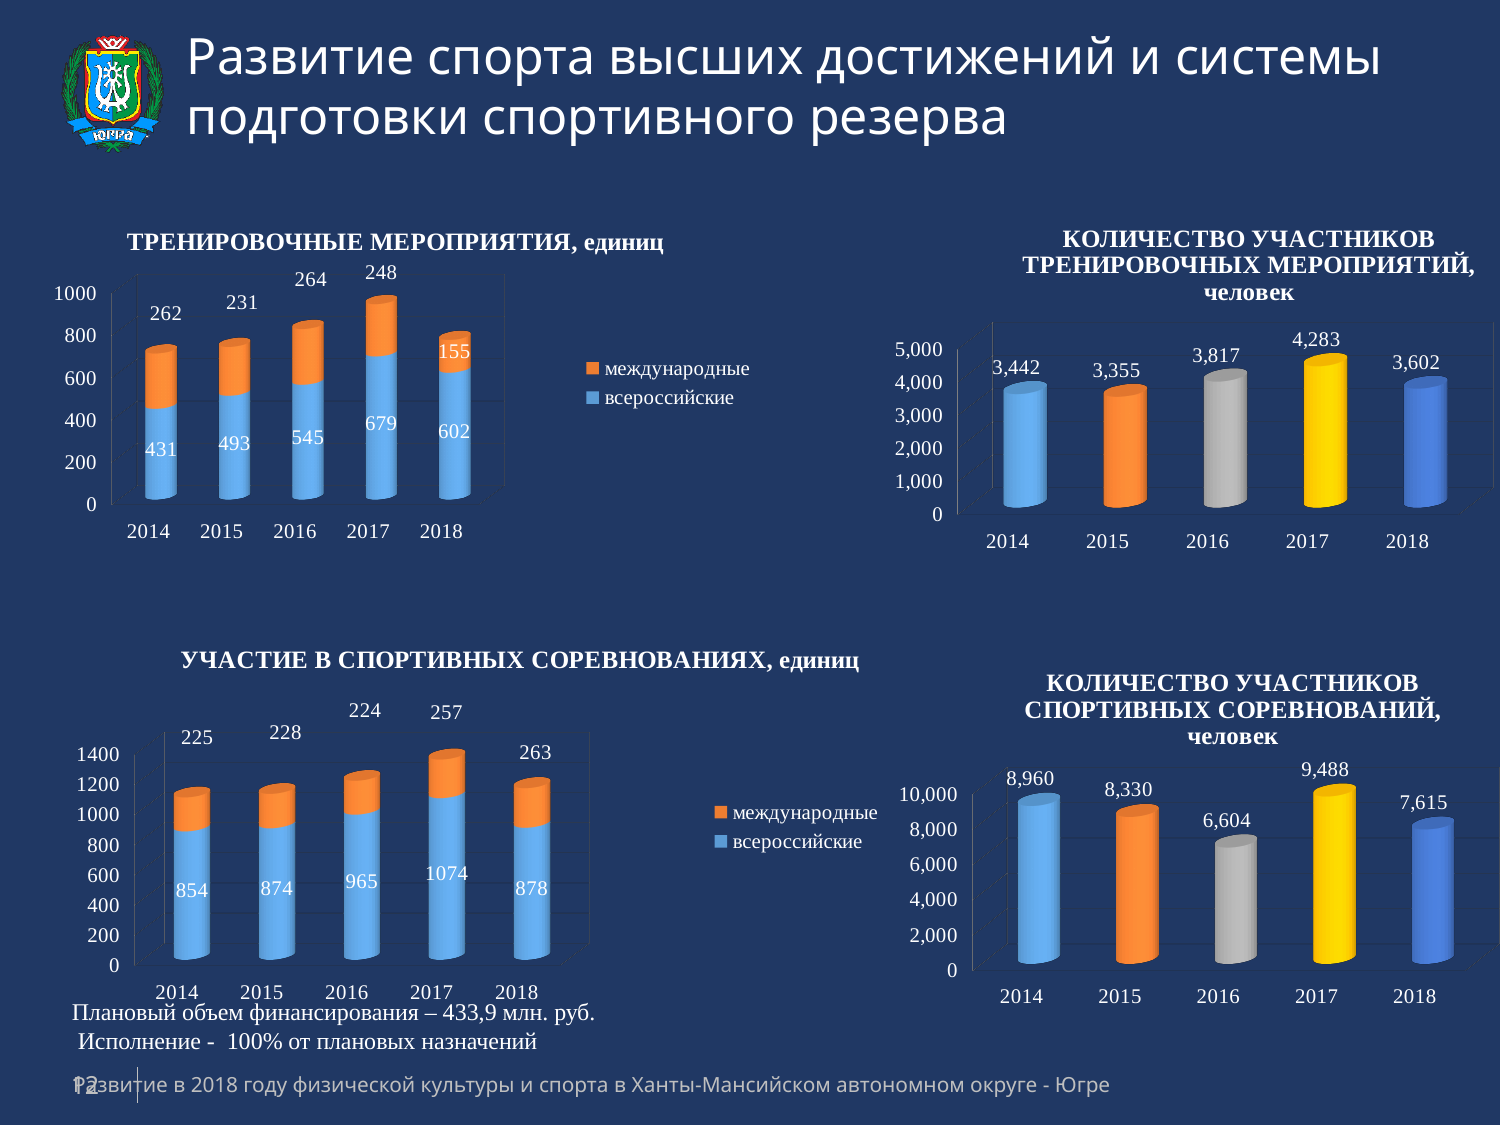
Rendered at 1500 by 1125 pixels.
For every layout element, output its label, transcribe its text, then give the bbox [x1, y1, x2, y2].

chart [29, 626, 1500, 1028]
picture [60, 35, 165, 153]
chart [874, 205, 1500, 561]
text_box Развитие в 2018 году физической культуры и спорта в Ханты-Мансийском автономном округе - Югре [52, 1064, 1125, 1105]
text_box Развитие спорта высших достижений и системы подготовки спортивного резерва [172, 17, 1478, 153]
text_box [0, 0, 1500, 1125]
chart [21, 205, 770, 561]
text_box Плановый объем финансирования – 433,9 млн. руб. Исполнение - 100% от плановых назначений [57, 1028, 688, 1062]
